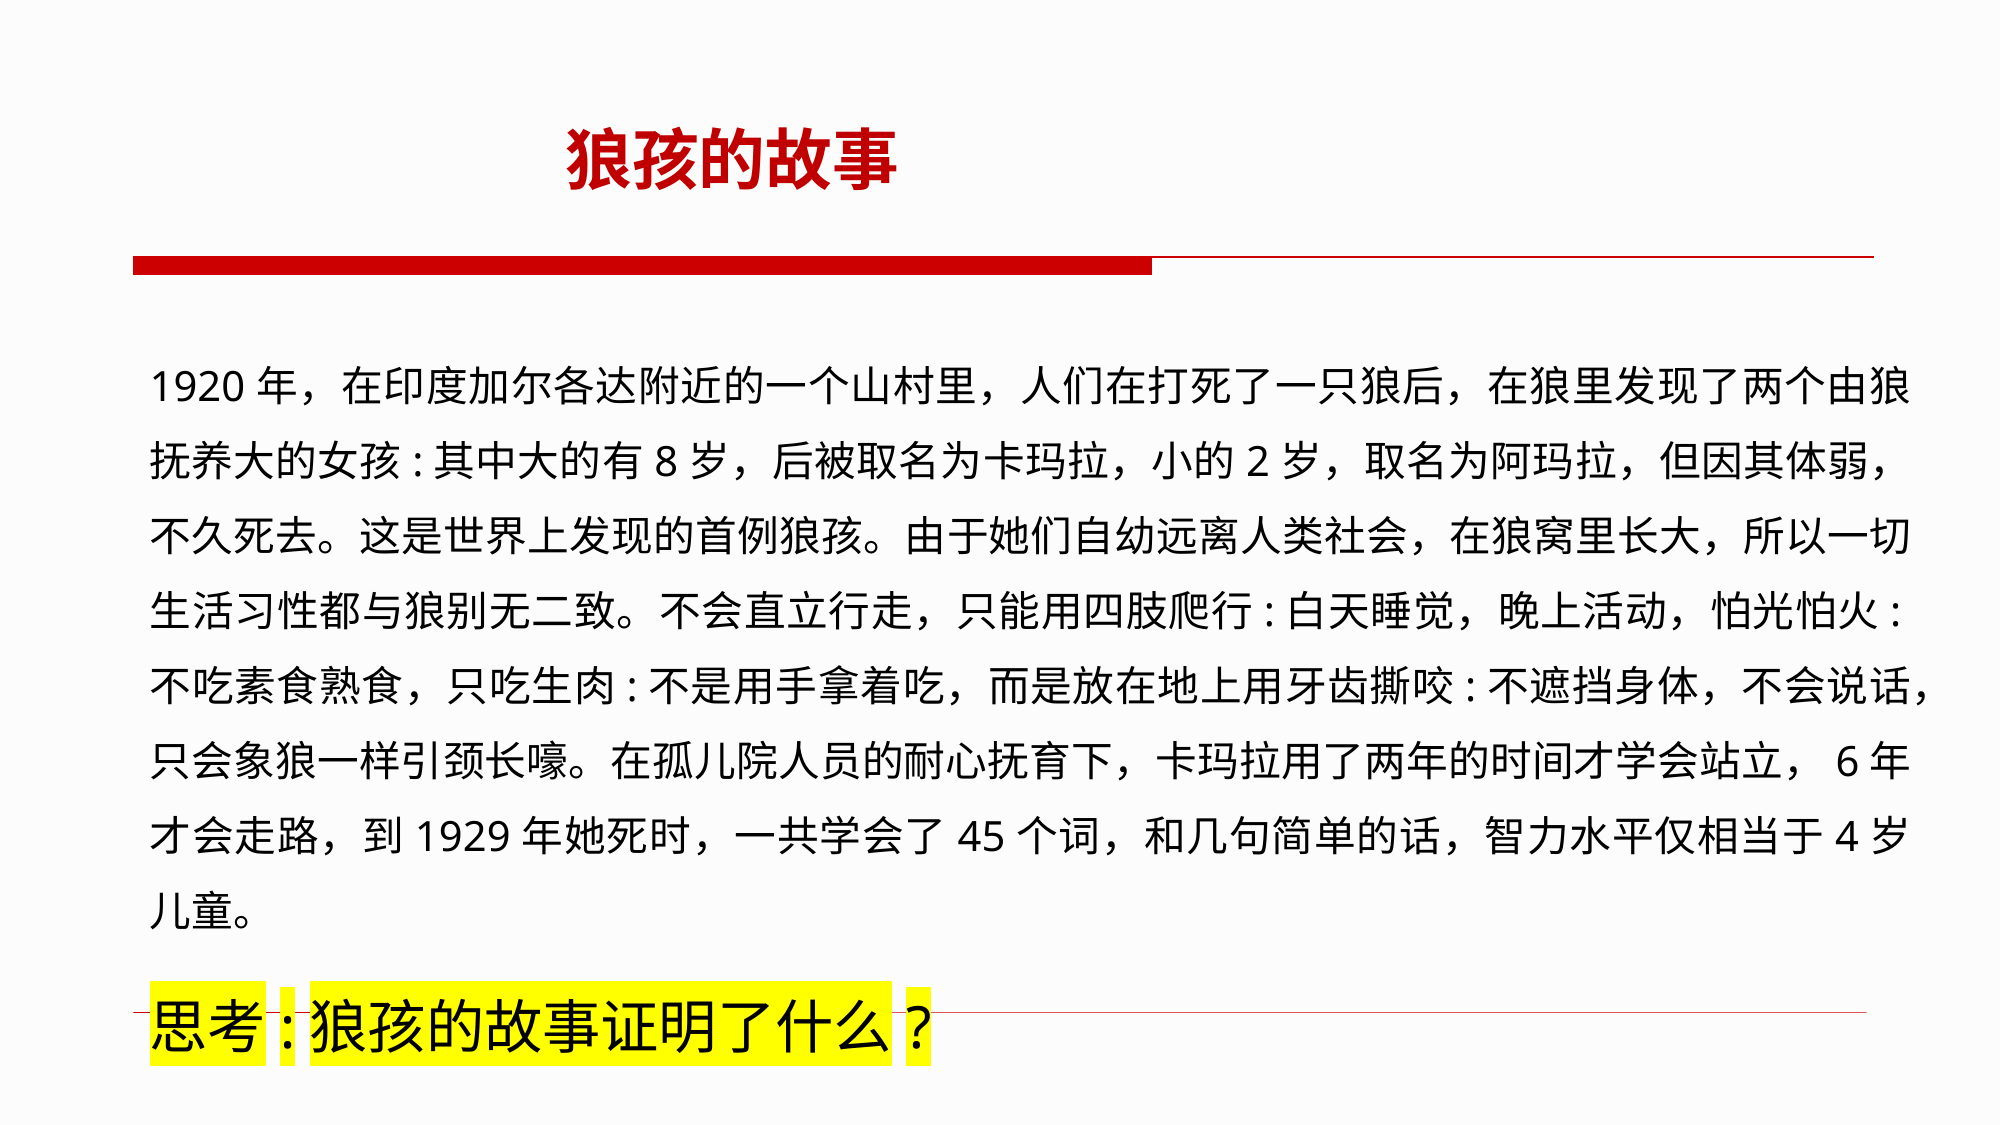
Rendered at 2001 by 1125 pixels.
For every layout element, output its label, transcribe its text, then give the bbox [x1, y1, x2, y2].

text_box 1920年，在印度加尔各达附近的一个山村里，人们在打死了一只狼后，在狼里发现了两个由狼抚养大的女孩:其中大的有8岁，后被取名为卡玛拉，小的2岁，取名为阿玛拉，但因其体弱，不久死去。这是世界上发现的首例狼孩。由于她们自幼远离人类社会，在狼窝里长大，所以一切生活习性都与狼别无二致。不会直立行走，只能用四肢爬行:白天睡觉，晚上活动，怕光怕火:不吃素食熟食，只吃生肉:不是用手拿着吃，而是放在地上用牙齿撕咬:不遮挡身体，不会说话，只会象狼一样引颈长嚎。在孤儿院人员的耐心抚育下，卡玛拉用了两年的时间才学会站立，6年才会走路，到1929年她死时，一共学会了45个词，和几句简单的话，智力水平仅相当于4岁儿童。 思考:狼孩的故事证明了什么? [97, 327, 1927, 965]
text_box 狼孩的故事 [132, 110, 1332, 281]
